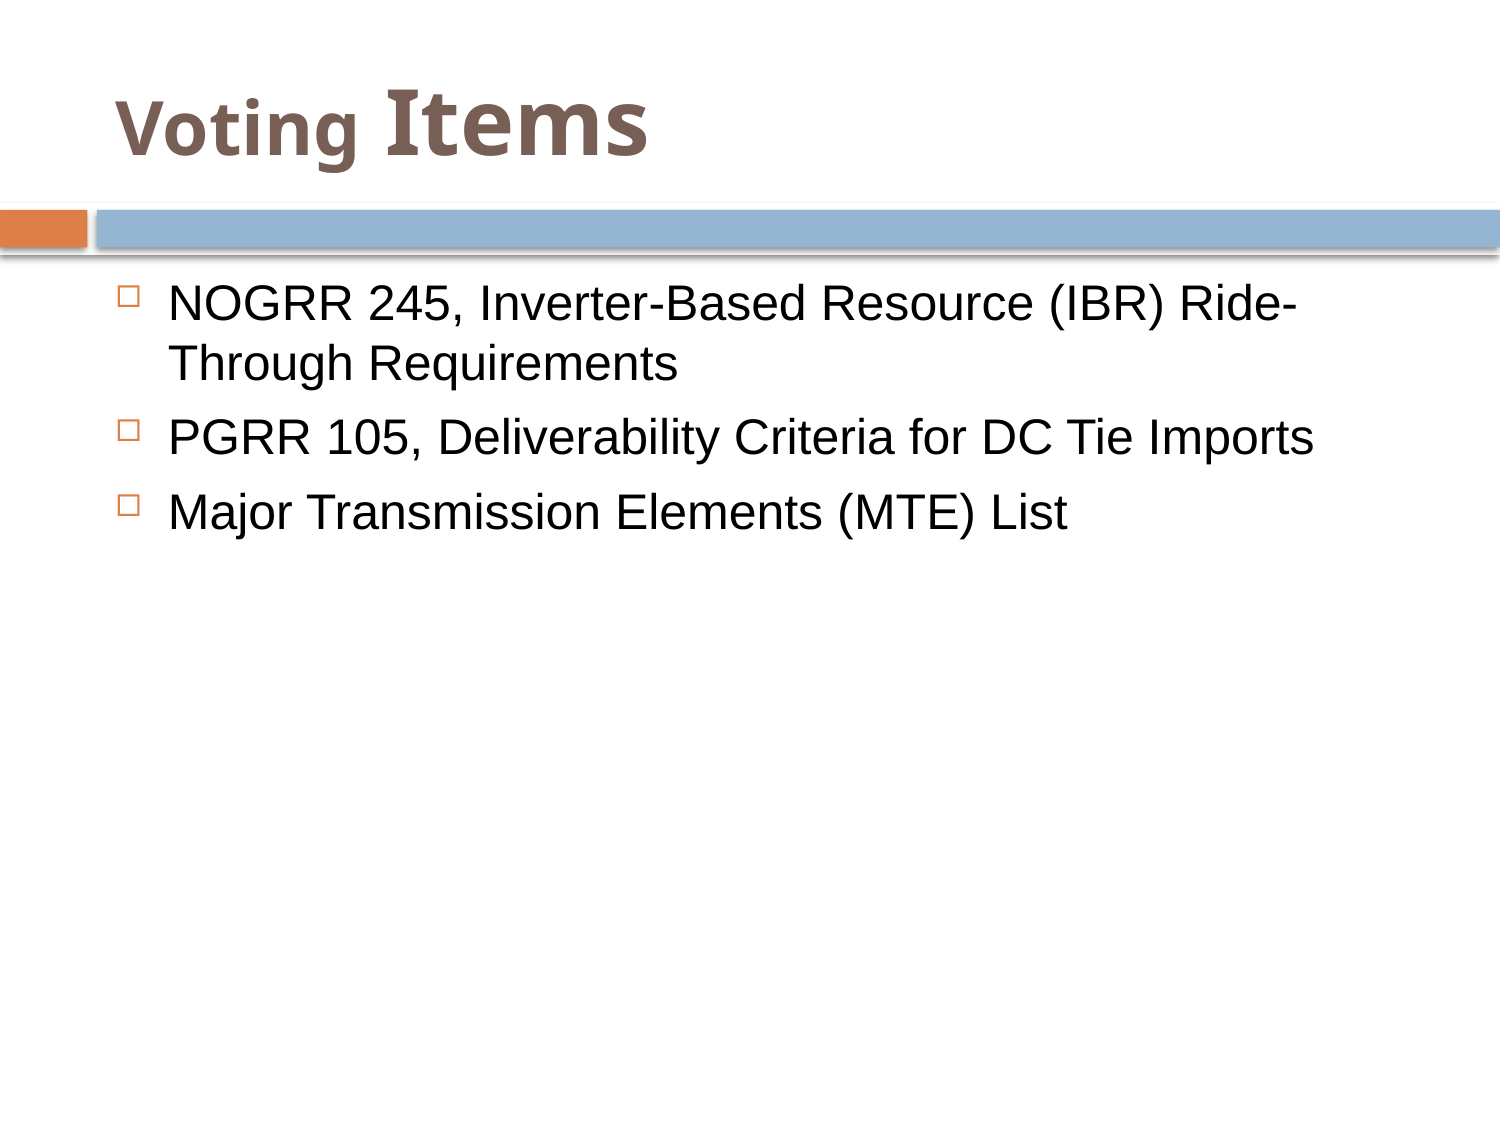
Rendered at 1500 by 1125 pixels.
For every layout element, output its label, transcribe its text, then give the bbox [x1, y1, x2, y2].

list NOGRR 245, Inverter-Based Resource (IBR) Ride-Through Requirements PGRR 105, Deliverability Criteria for DC Tie Imports Major Transmission Elements (MTE) List [100, 262, 1439, 1001]
title Voting Items [100, 37, 1439, 201]
